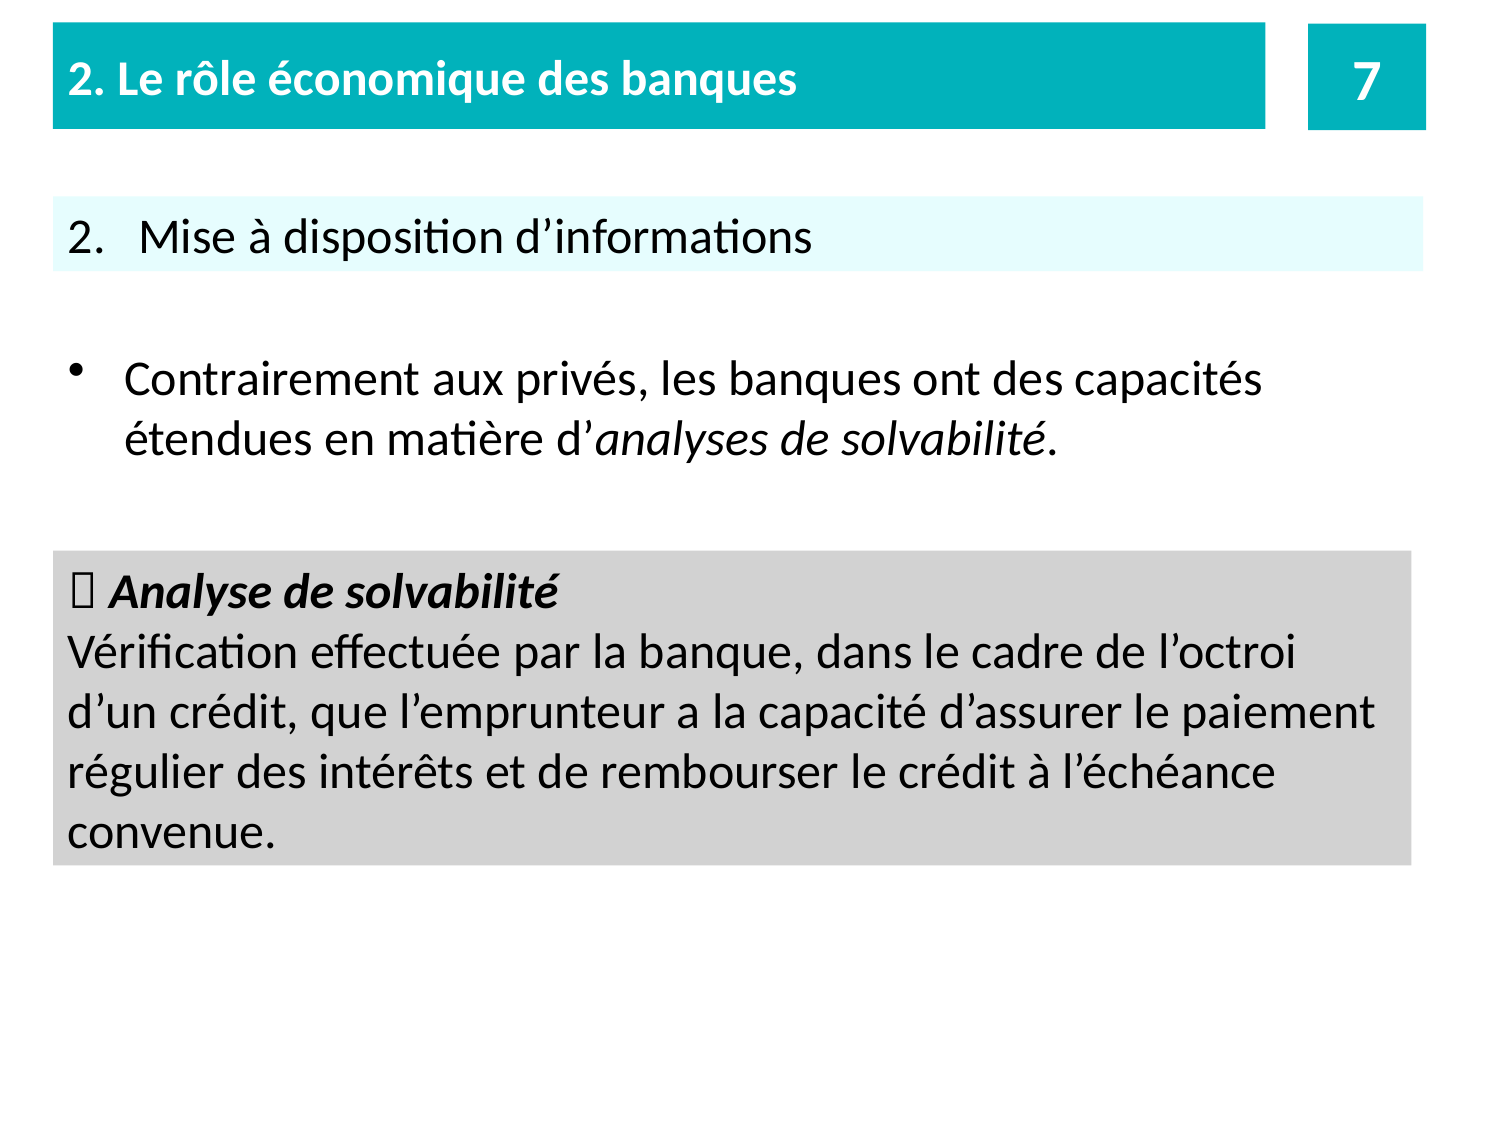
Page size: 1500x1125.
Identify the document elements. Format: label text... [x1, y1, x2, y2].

text_box 7 [1308, 23, 1427, 131]
text_box 2. Mise à disposition d’informations [53, 196, 1424, 272]
text_box Contrairement aux privés, les banques ont des capacités étendues en matière d’analyses de solvabilité. [53, 337, 1415, 473]
text_box 2. Le rôle économique des banques [52, 22, 1266, 129]
text_box  Analyse de solvabilité Vérification effectuée par la banque, dans le cadre de l’octroi d’un crédit, que l’emprunteur a la capacité d’assurer le paiement régulier des intérêts et de rembourser le crédit à l’échéance convenue. [53, 550, 1412, 866]
